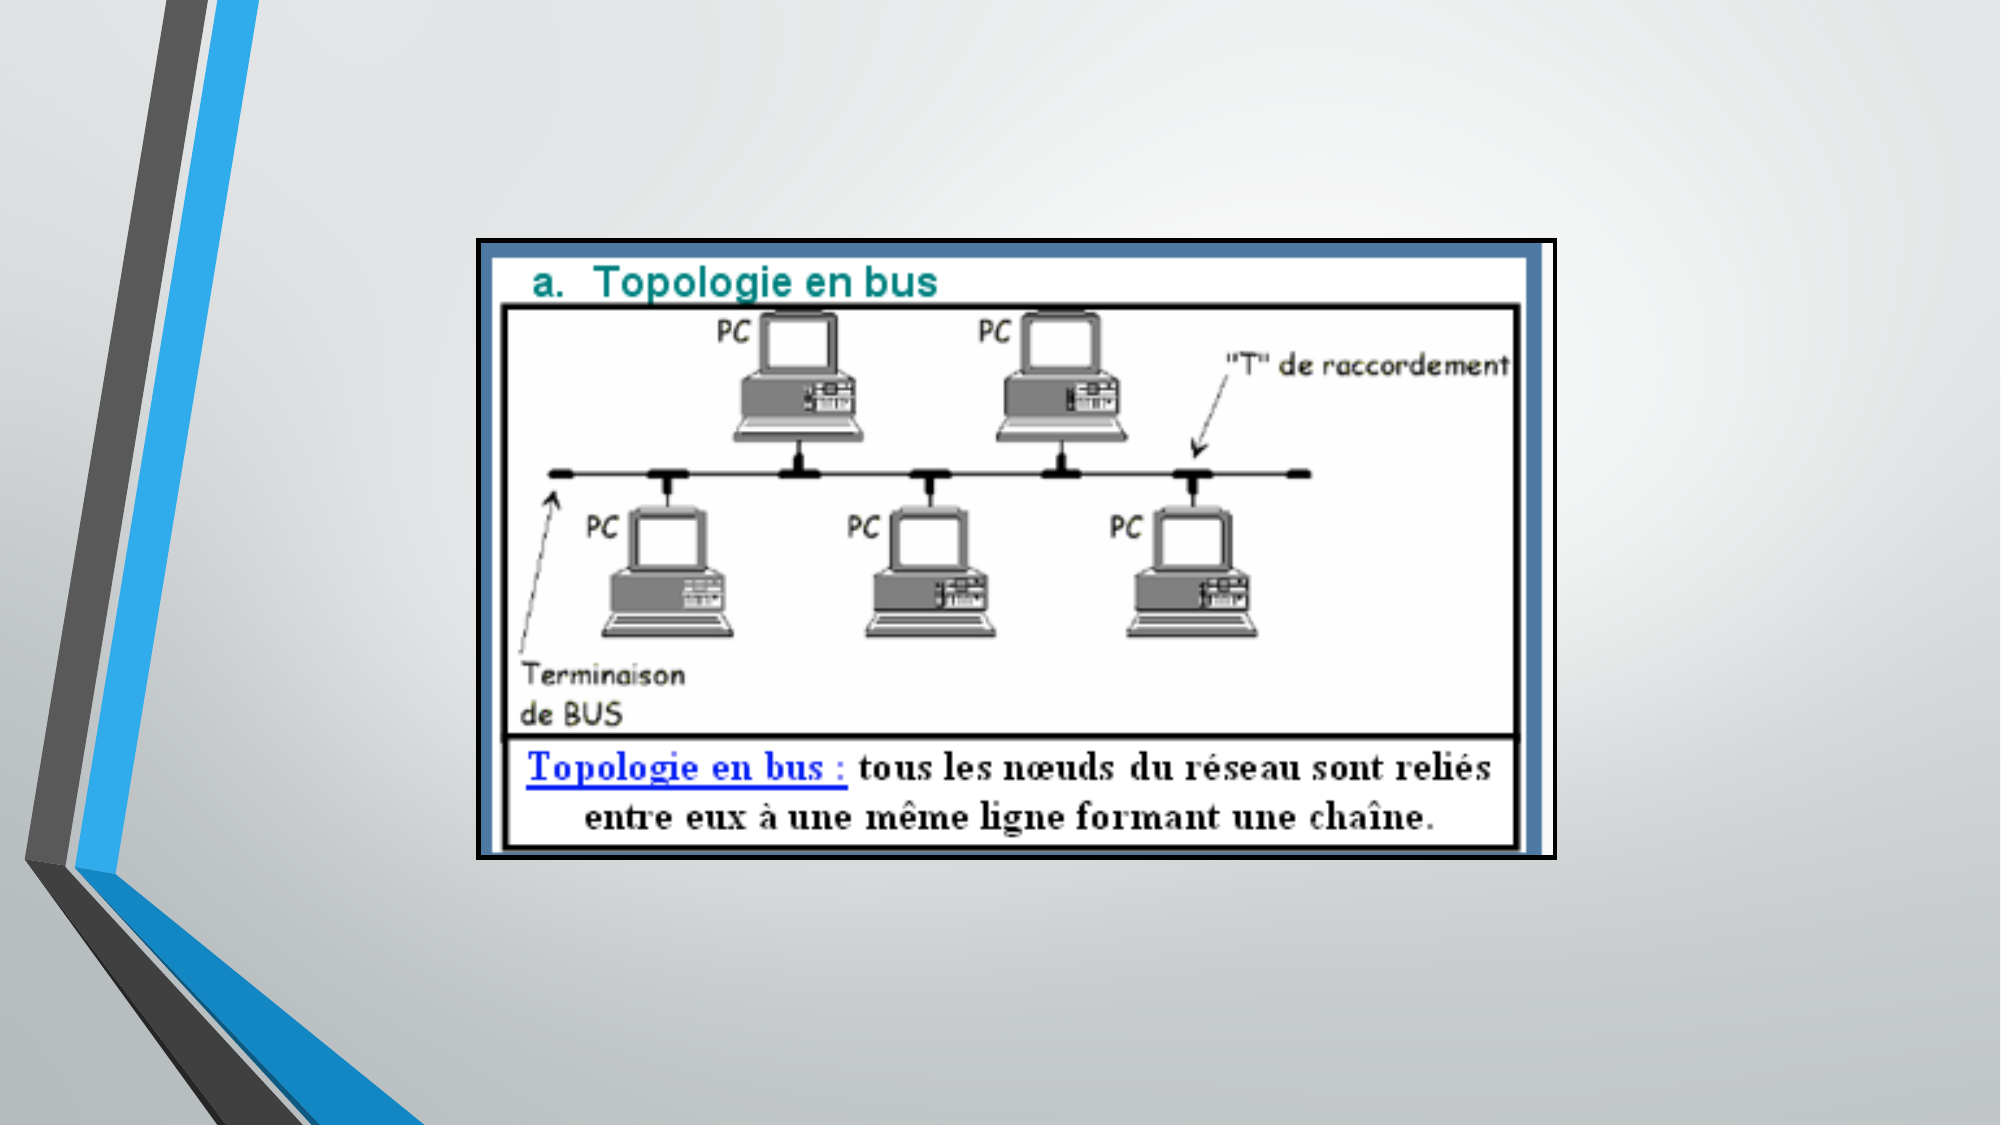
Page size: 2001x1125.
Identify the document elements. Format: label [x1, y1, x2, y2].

list [480, 242, 1553, 856]
